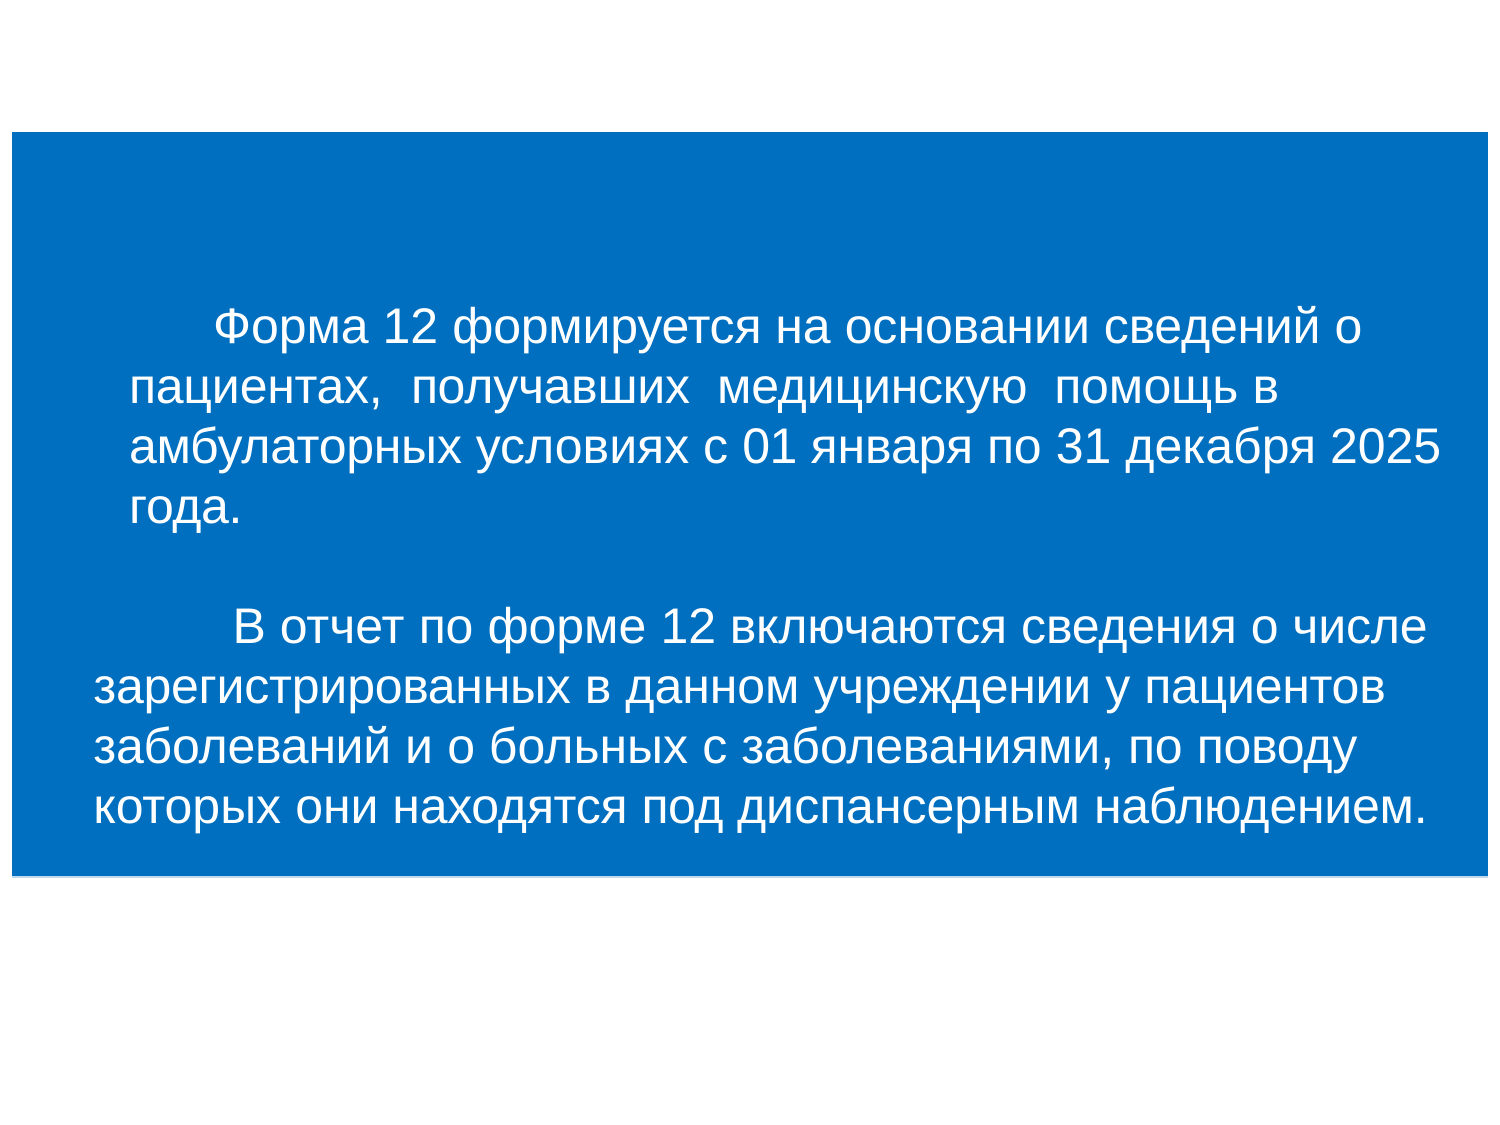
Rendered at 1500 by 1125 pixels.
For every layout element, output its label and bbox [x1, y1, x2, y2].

picture [12, 131, 1488, 878]
